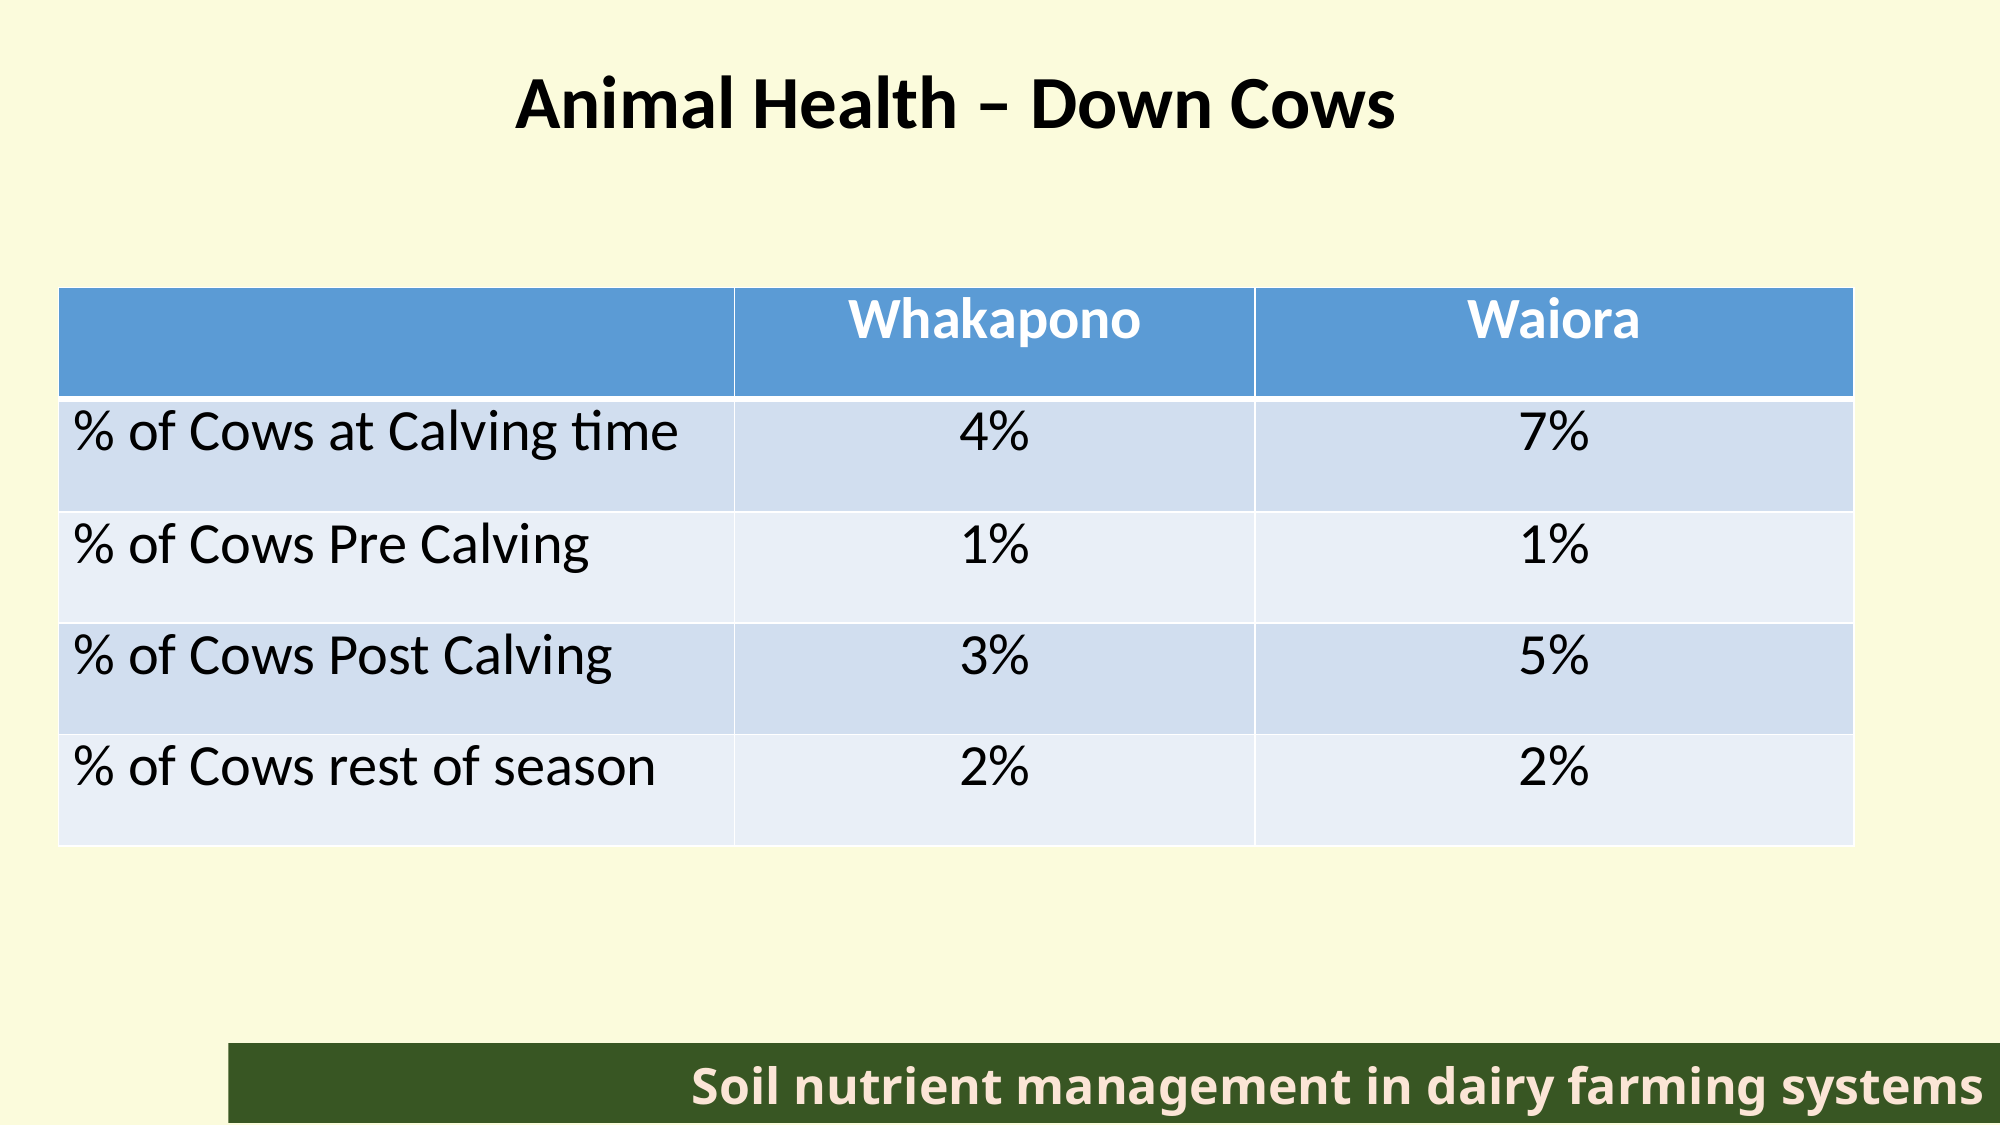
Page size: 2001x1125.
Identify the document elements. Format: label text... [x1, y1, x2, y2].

table_cell % of Cows Pre Calving [59, 513, 734, 622]
table_cell % of Cows Post Calving [59, 624, 734, 734]
table_cell 1% [735, 513, 1254, 622]
table_cell 3% [735, 624, 1254, 734]
table_cell 7% [1256, 402, 1853, 511]
table_header Waiora [1256, 288, 1853, 396]
table_header Whakapono [735, 288, 1254, 396]
table_header [59, 288, 734, 396]
table_cell 2% [735, 735, 1254, 845]
text_box Animal Health – Down Cows [226, 46, 1687, 152]
table_cell 4% [735, 402, 1254, 511]
table_cell % of Cows at Calving time [59, 402, 734, 511]
table_cell 2% [1256, 735, 1853, 845]
title Soil nutrient management in dairy farming systems [228, 1043, 2000, 1123]
table_cell 5% [1256, 624, 1853, 734]
table_cell % of Cows rest of season [59, 735, 734, 845]
table_cell 1% [1256, 513, 1853, 622]
